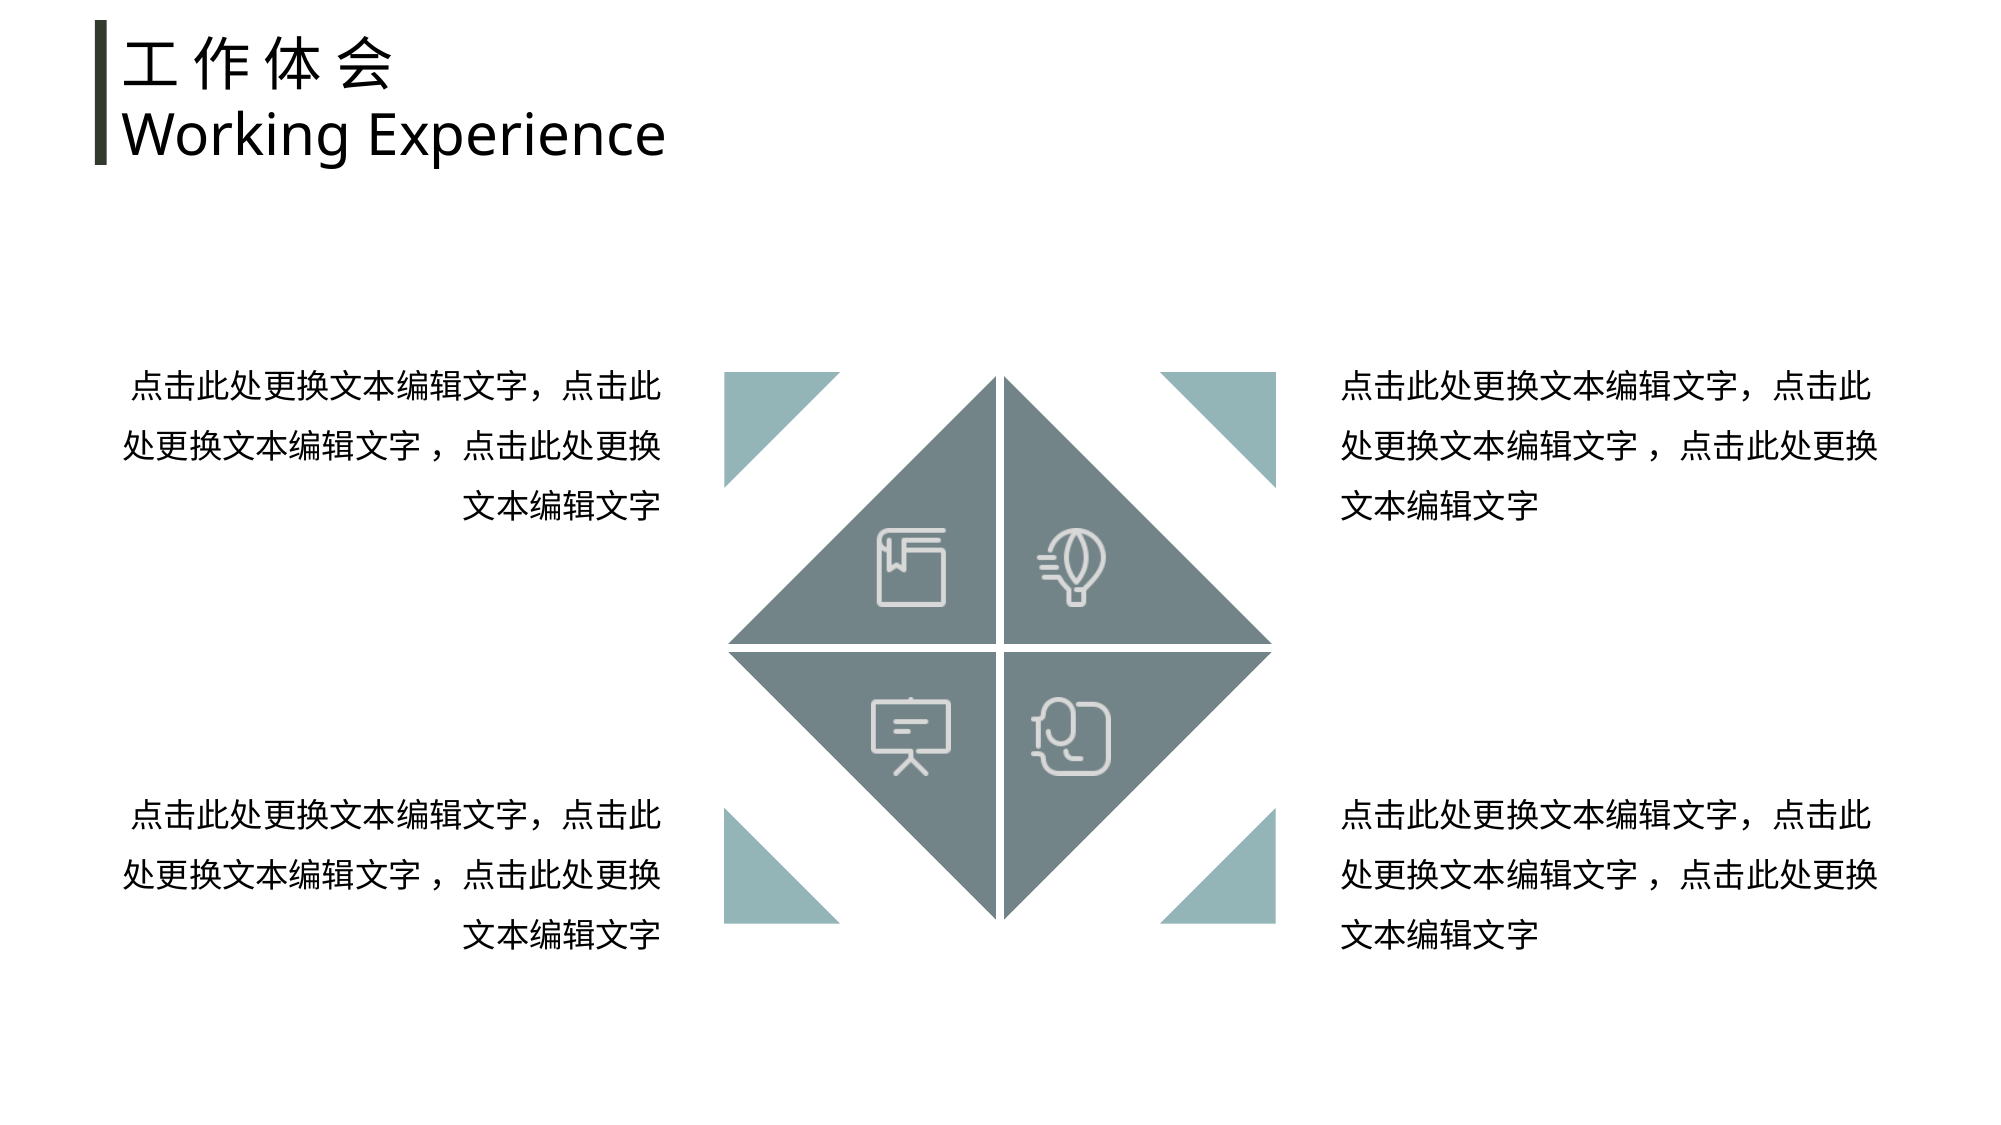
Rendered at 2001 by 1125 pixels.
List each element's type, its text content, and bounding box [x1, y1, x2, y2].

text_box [724, 372, 1276, 924]
text_box 点击此处更换文本编辑文字，点击此处更换文本编辑文字 ，点击此处更换文本编辑文字 [92, 338, 677, 533]
picture [1032, 528, 1111, 607]
text_box 点击此处更换文本编辑文字，点击此处更换文本编辑文字 ，点击此处更换文本编辑文字 [1325, 338, 1910, 533]
picture [1031, 697, 1111, 776]
picture [871, 697, 951, 776]
picture [872, 528, 951, 607]
text_box [94, 19, 106, 166]
text_box 点击此处更换文本编辑文字，点击此处更换文本编辑文字 ，点击此处更换文本编辑文字 [1325, 767, 1910, 962]
text_box 工 作 体 会 Working Experience [106, 19, 889, 175]
text_box 点击此处更换文本编辑文字，点击此处更换文本编辑文字 ，点击此处更换文本编辑文字 [92, 767, 677, 962]
